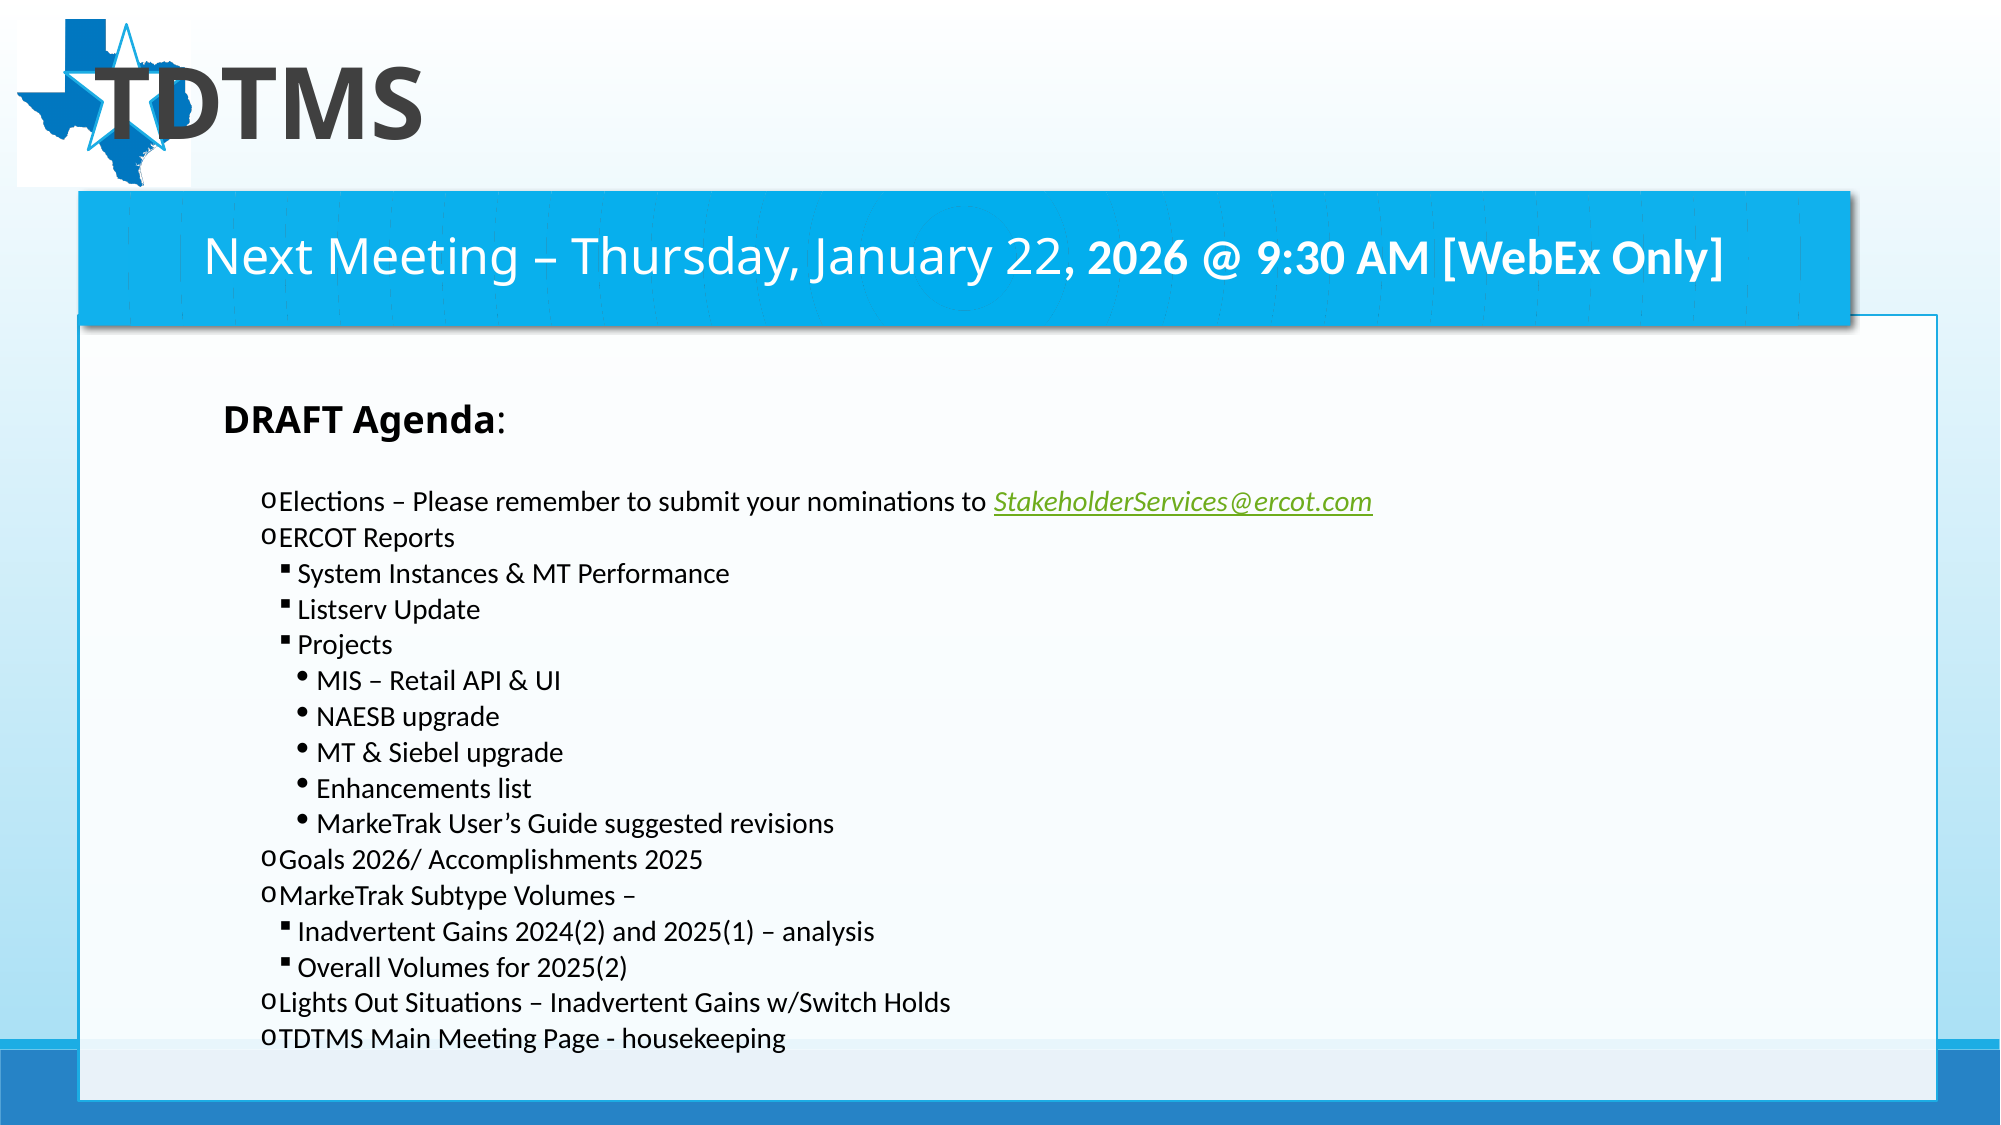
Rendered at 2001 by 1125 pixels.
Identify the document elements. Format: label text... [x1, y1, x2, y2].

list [77, 190, 1938, 1102]
picture [16, 19, 192, 188]
title TDTMS [199, 24, 1802, 168]
